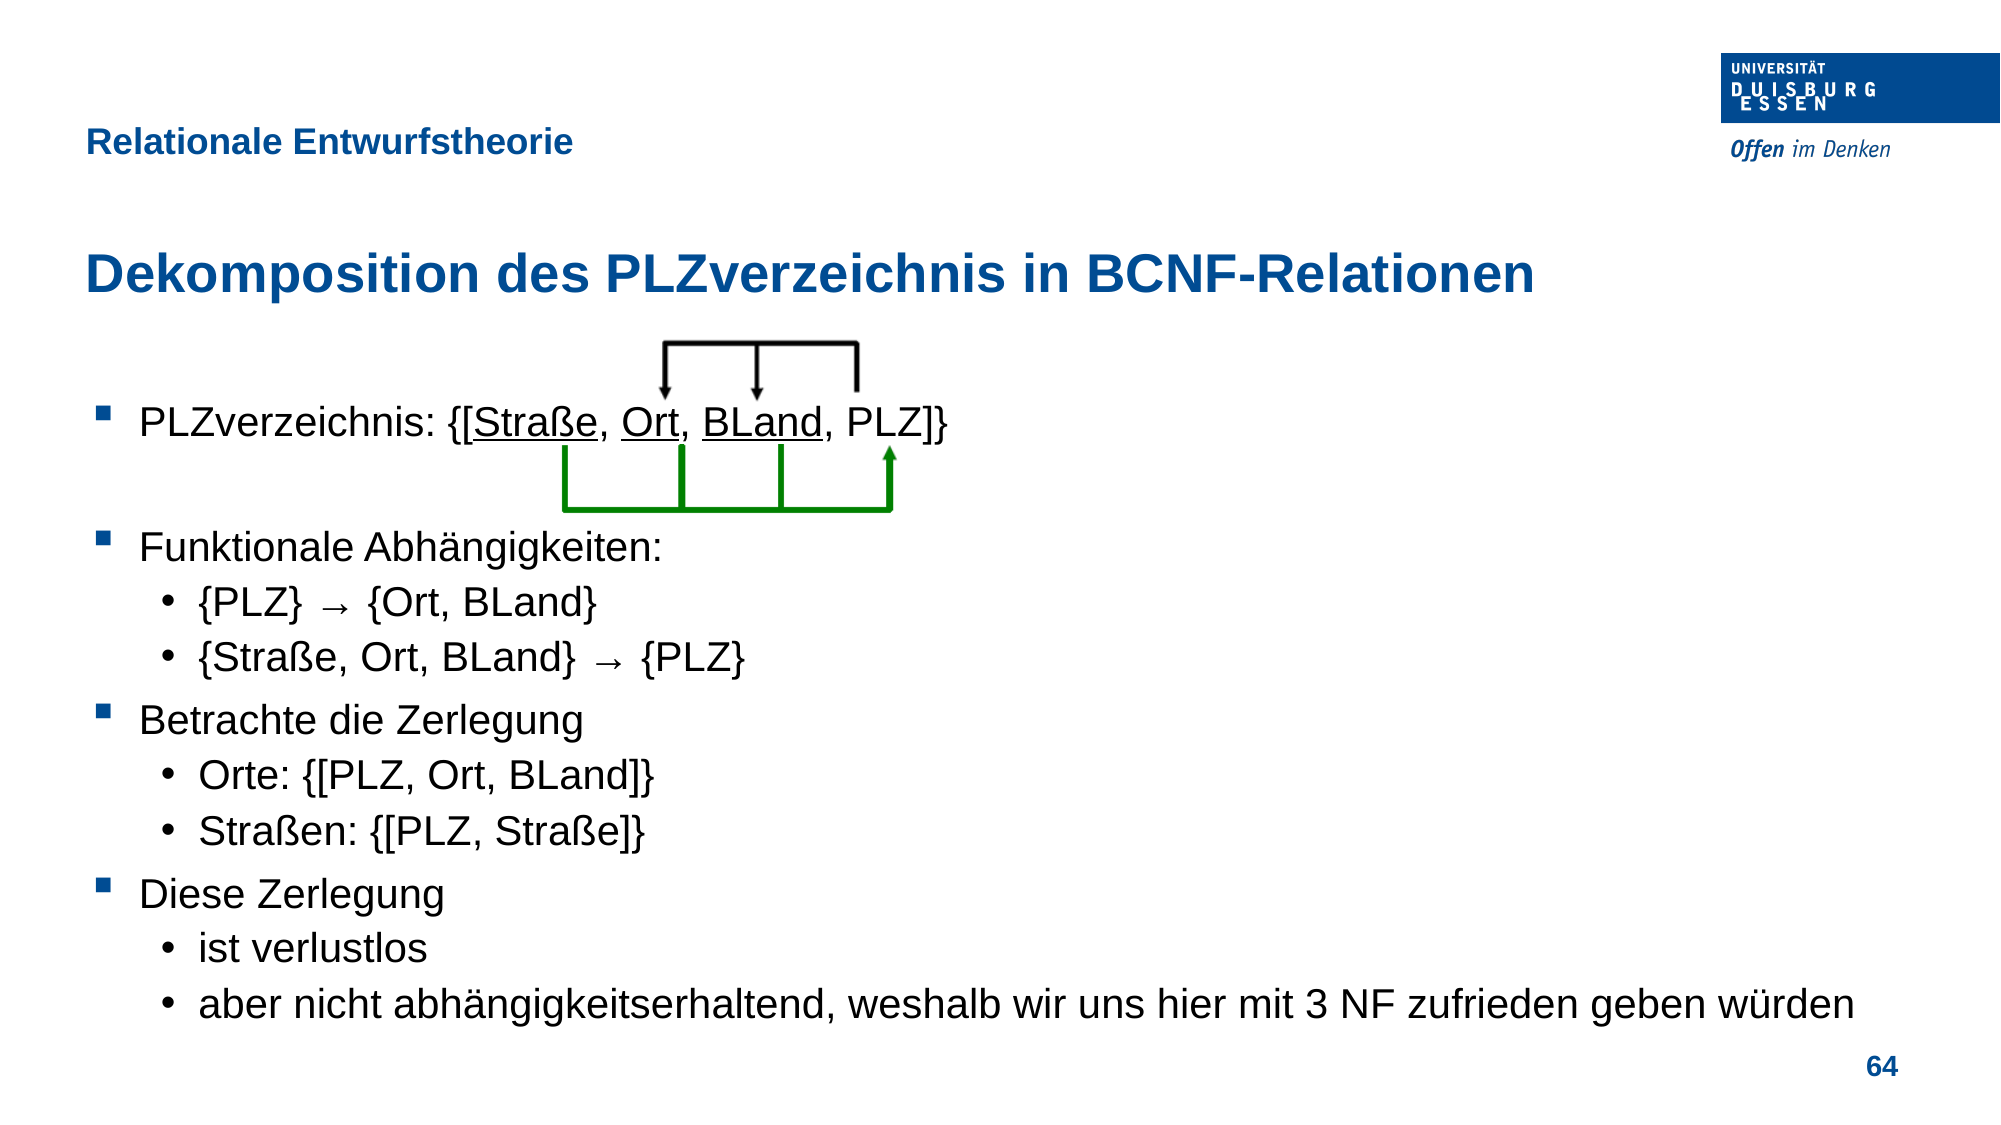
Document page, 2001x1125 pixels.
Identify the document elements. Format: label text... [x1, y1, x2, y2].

list Relationale Entwurfstheorie [85, 122, 1694, 163]
slide_number 64 [1677, 1039, 1914, 1081]
list PLZverzeichnis: {[Straße, Ort, BLand, PLZ]} Funktionale Abhängigkeiten: {PLZ} → {Ort, BLand} {Straße, Ort, BLand} → {PLZ} Betrachte die Zerlegung Orte: {[PLZ, Ort, BLand]} Straßen: {[PLZ, Straße]} Diese Zerlegung ist verlustlos aber nicht abhängigkeitserhaltend, weshalb wir uns hier mit 3 NF zufrieden geben würden [85, 387, 1914, 1040]
picture [1721, 53, 2000, 162]
list Dekomposition des PLZverzeichnis in BCNF-Relationen [85, 237, 1825, 313]
picture [651, 330, 867, 404]
picture [548, 444, 905, 519]
